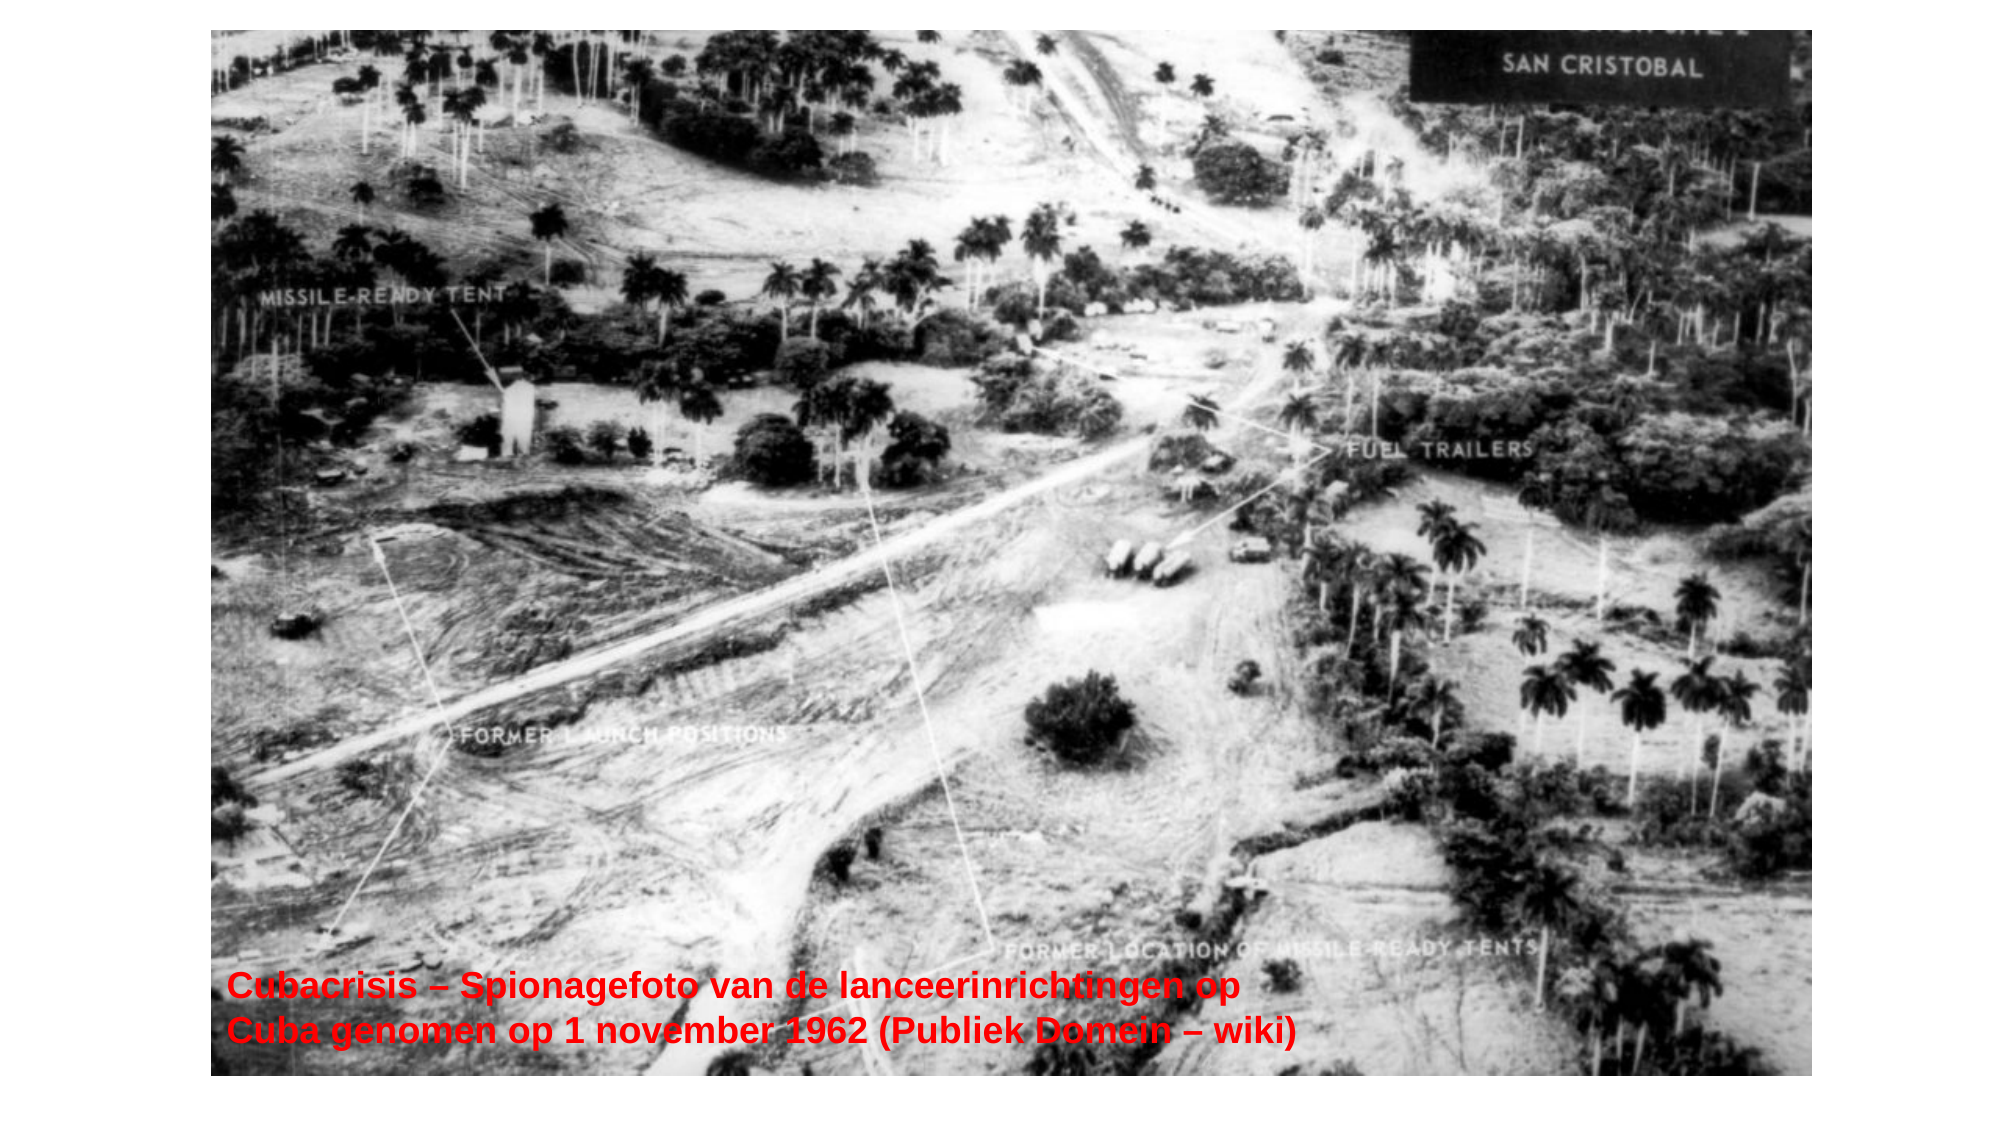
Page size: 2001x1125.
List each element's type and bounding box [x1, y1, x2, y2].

picture [211, 30, 1812, 1076]
